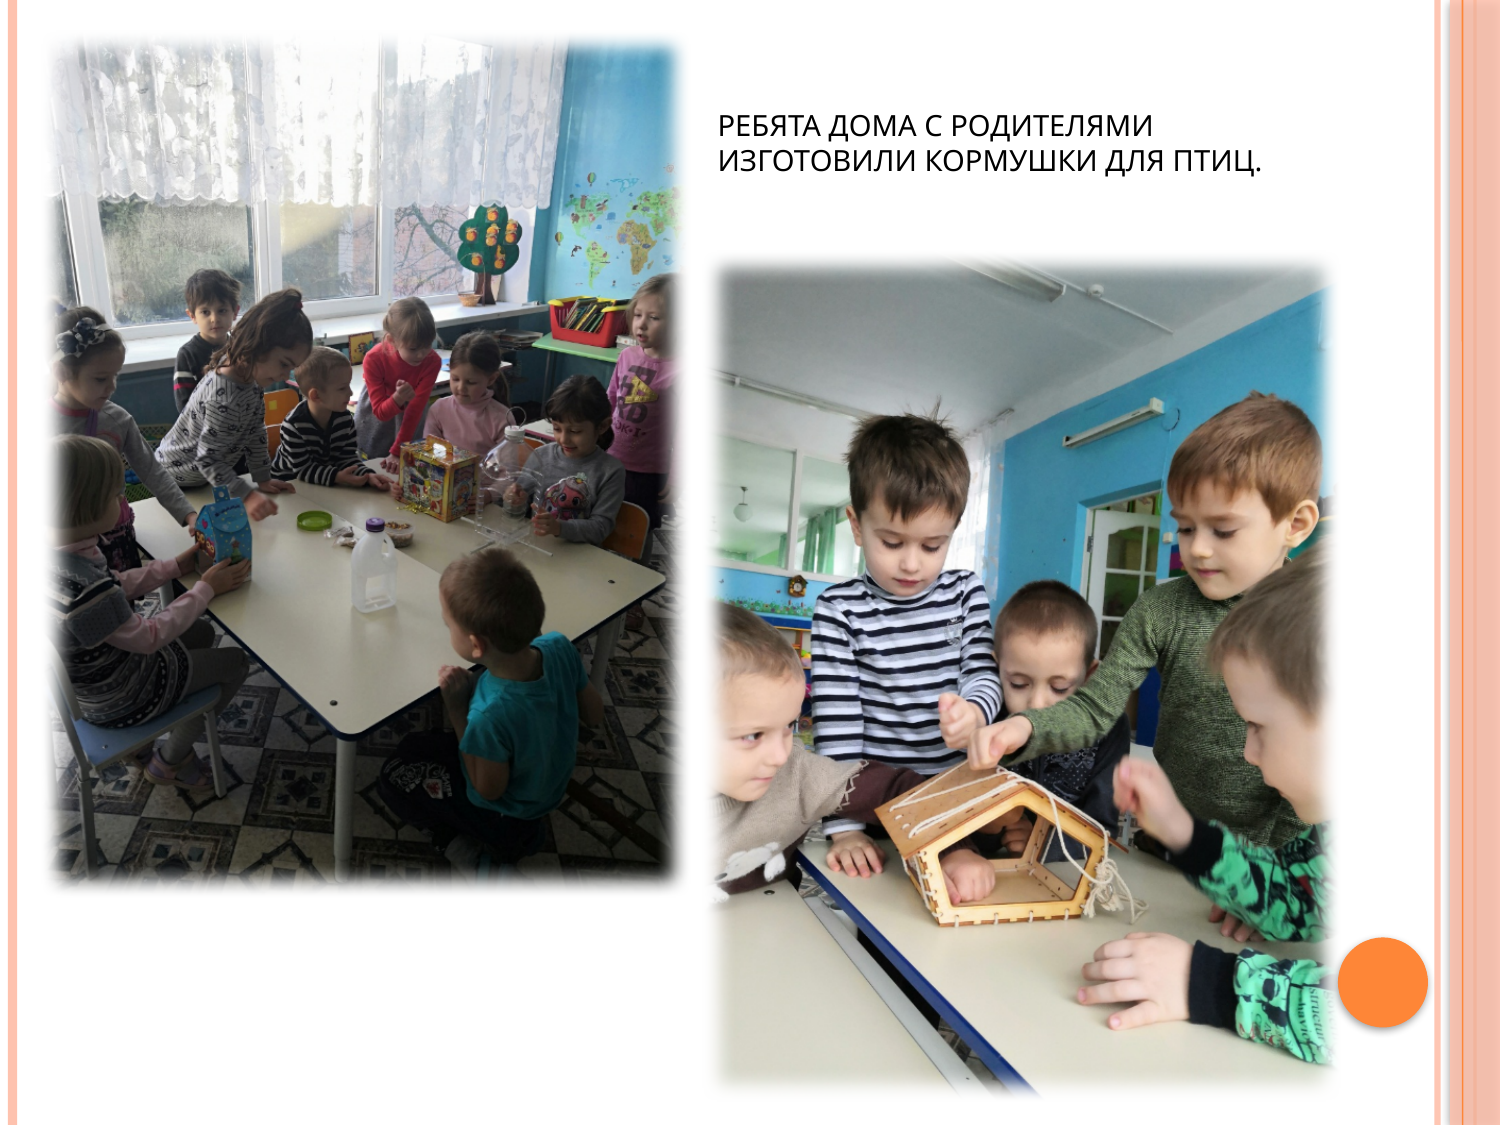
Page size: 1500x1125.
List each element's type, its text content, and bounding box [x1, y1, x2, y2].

picture [702, 250, 1342, 1102]
title Ребята дома с родителями изготовили кормушки для птиц. [702, 30, 1300, 185]
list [40, 30, 692, 898]
